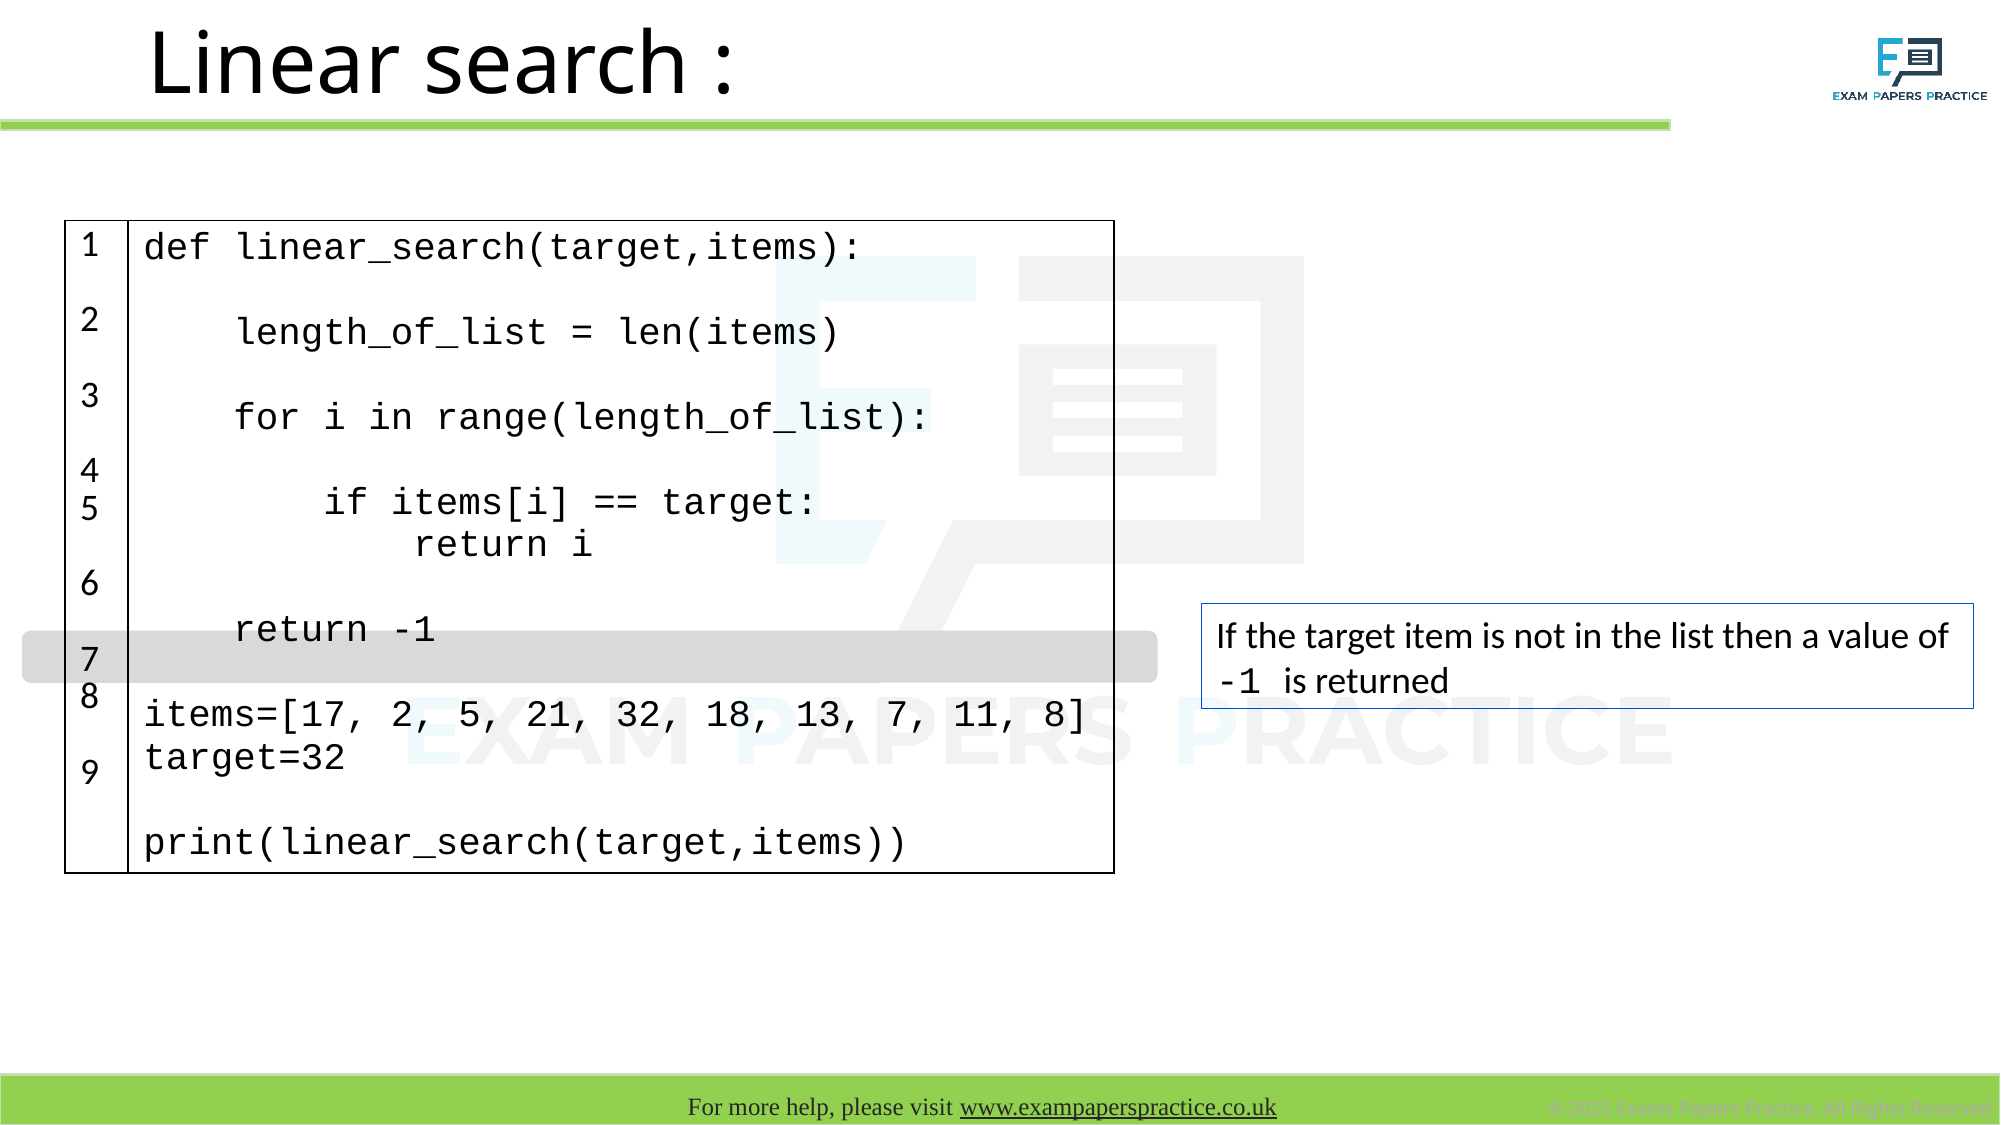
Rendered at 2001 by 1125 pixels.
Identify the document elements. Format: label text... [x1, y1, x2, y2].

table_header 1 2 3 4 5 6 7 8 9 [66, 221, 127, 872]
text_box [20, 629, 64, 684]
text_box If the target item is not in the list then a value of -1 is returned [1201, 603, 1974, 709]
table_header def linear_search(target,items): length_of_list = len(items) for i in range(length_of_list): if items[i] == target: return i return -1 items=[17, 2, 5, 21, 32, 18, 13, 7, 11, 8] target=32 print(linear_search(target,items)) [129, 221, 1113, 872]
title Linear search : [132, 11, 1858, 121]
text_box [1115, 629, 1159, 684]
